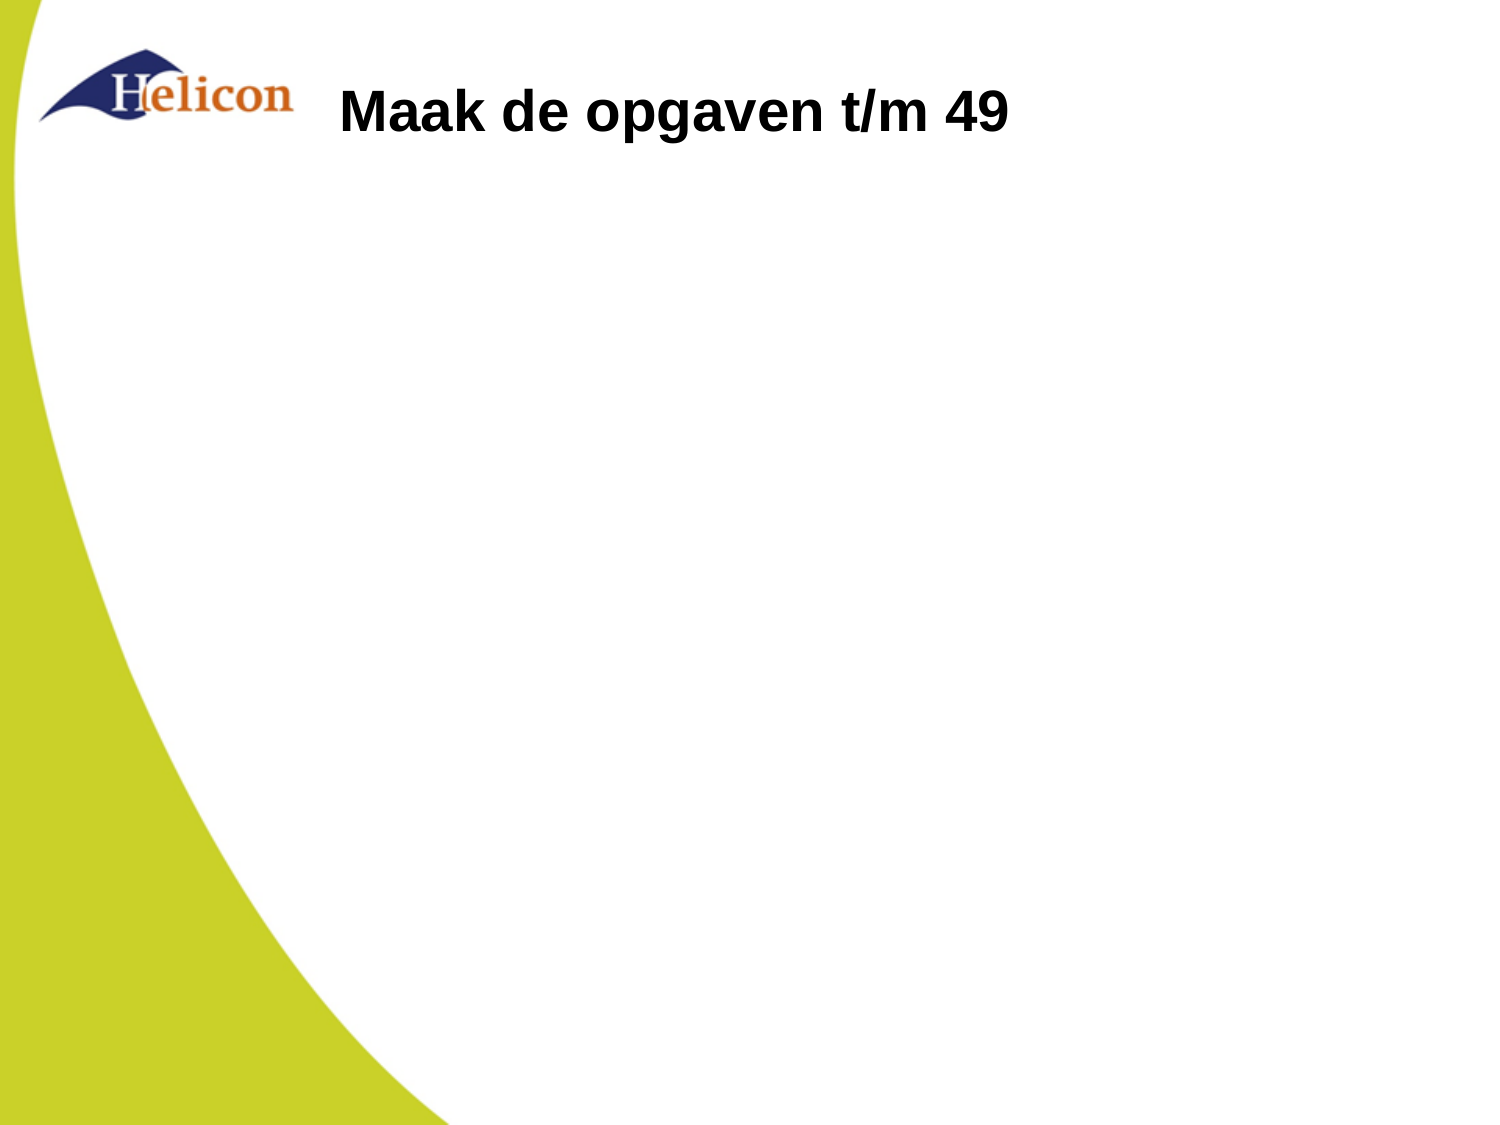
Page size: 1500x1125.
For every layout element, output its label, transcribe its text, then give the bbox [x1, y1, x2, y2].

title Maak de opgaven t/m 49 [324, 54, 1415, 161]
picture [0, 0, 1500, 1125]
